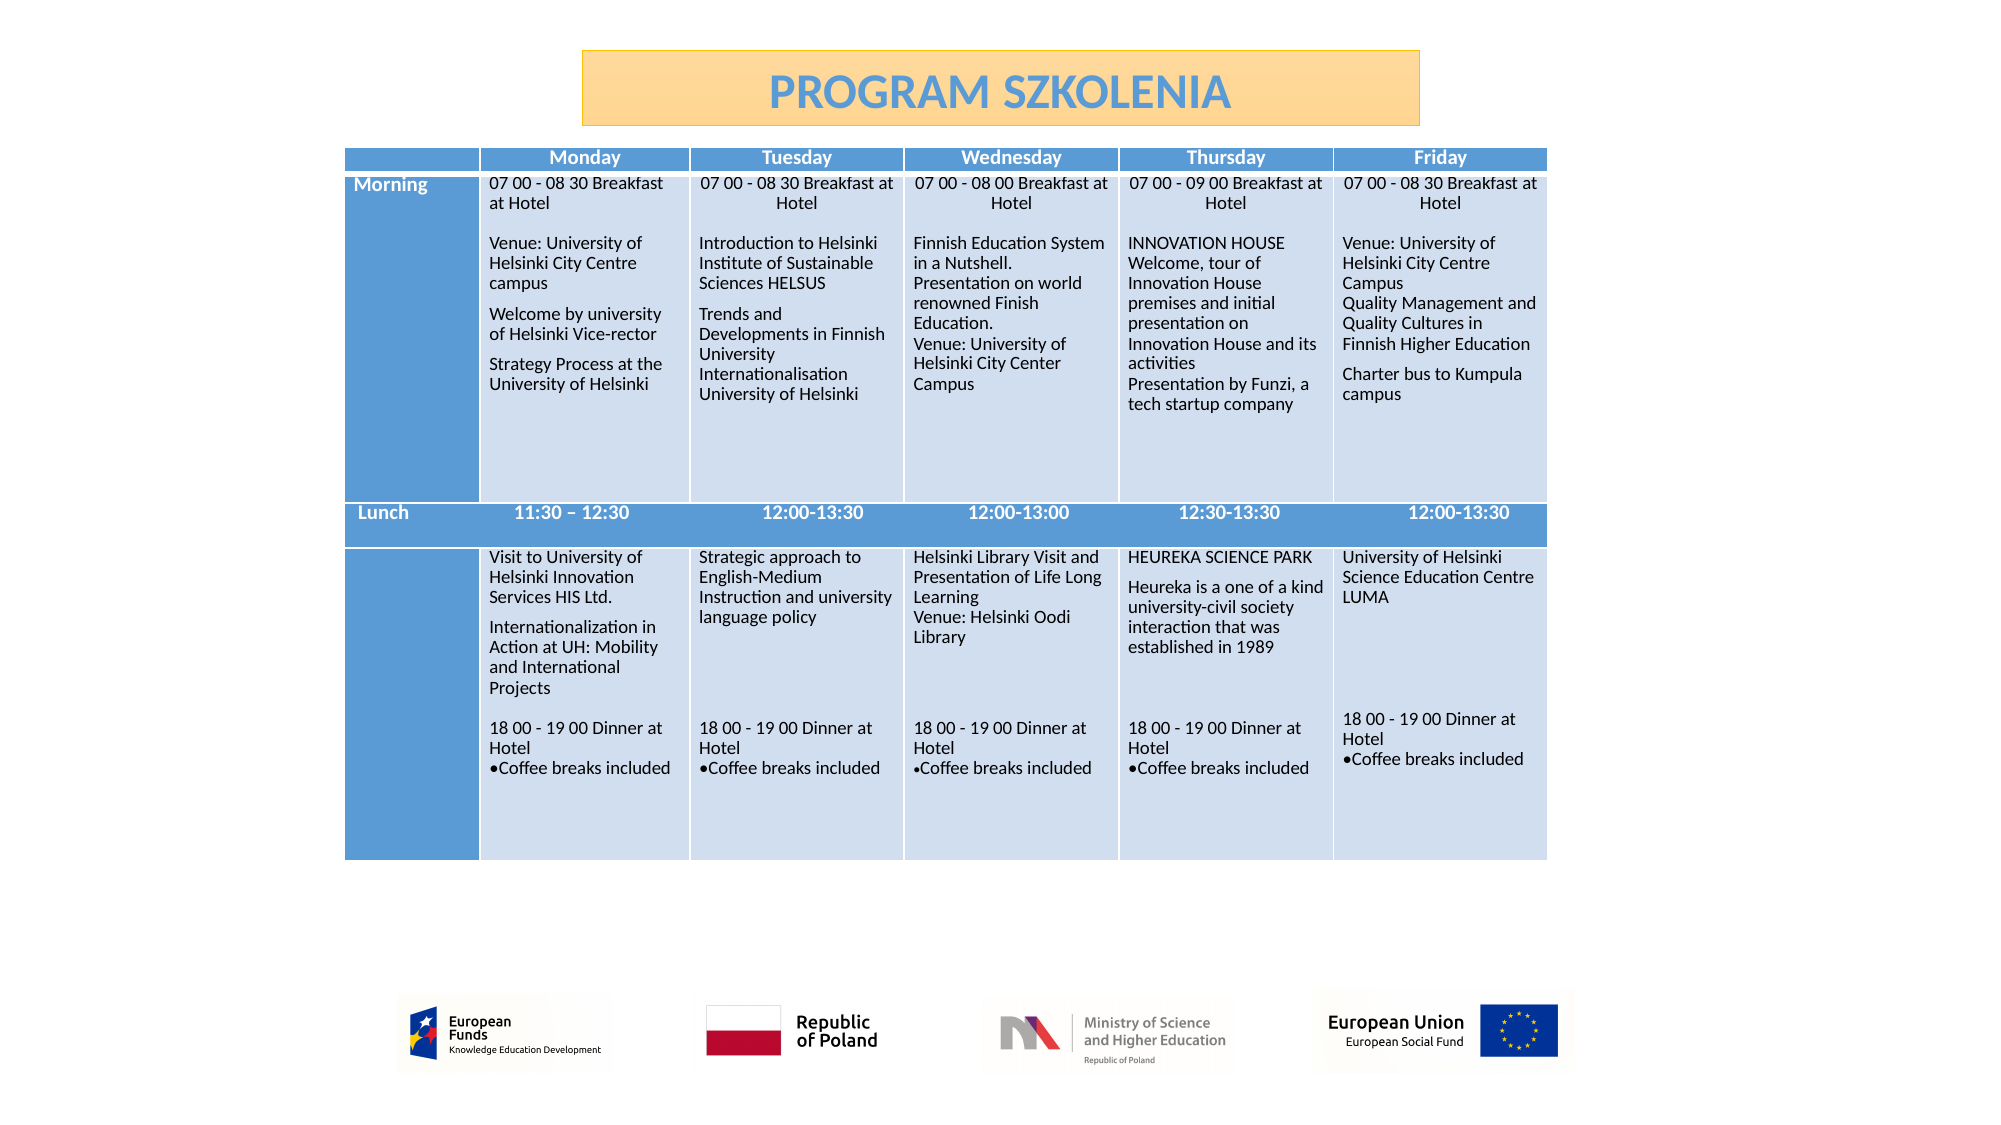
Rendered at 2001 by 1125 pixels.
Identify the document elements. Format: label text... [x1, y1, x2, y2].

table_header [345, 148, 479, 171]
text_box PROGRAM SZKOLENIA [582, 50, 1420, 126]
table_cell 07 00 - 09 00 Breakfast at Hotel INNOVATION HOUSE Welcome, tour of Innovation House premises and initial presentation on Innovation House and its activities Presentation by Funzi, a tech startup company [1120, 177, 1333, 502]
table_cell [345, 549, 479, 860]
table_header Thursday [1120, 148, 1333, 171]
table_cell 07 00 - 08 30 Breakfast at Hotel Venue: University of Helsinki City Centre Campus Quality Management and Quality Cultures in Finnish Higher Education Charter bus to Kumpula campus [1334, 177, 1547, 502]
table_cell University of Helsinki Science Education Centre LUMA 18 00 - 19 00 Dinner at Hotel •Coffee breaks included [1334, 549, 1547, 860]
table_cell HEUREKA SCIENCE PARK Heureka is a one of a kind university-civil society interaction that was established in 1989 18 00 - 19 00 Dinner at Hotel •Coffee breaks included [1120, 549, 1333, 860]
table_cell Morning [345, 177, 479, 502]
table_header Friday [1334, 148, 1547, 171]
table_cell 07 00 - 08 30 Breakfast at Hotel Venue: University of Helsinki City Centre campus Welcome by university of Helsinki Vice-rector Strategy Process at the University of Helsinki [481, 177, 689, 502]
table_header Wednesday [905, 148, 1118, 171]
table_cell Lunch 11:30 – 12:30 12:00-13:30 12:00-13:00 12:30-13:30 12:00-13:30 [345, 504, 1547, 547]
table_cell 07 00 - 08 30 Breakfast at Hotel Introduction to Helsinki Institute of Sustainable Sciences HELSUS Trends and Developments in Finnish University Internationalisation University of Helsinki [691, 177, 903, 502]
table_header Tuesday [691, 148, 903, 171]
table_cell 07 00 - 08 00 Breakfast at Hotel Finnish Education System in a Nutshell. Presentation on world renowned Finish Education. Venue: University of Helsinki City Center Campus [905, 177, 1118, 502]
table_cell Visit to University of Helsinki Innovation Services HIS Ltd. Internationalization in Action at UH: Mobility and International Projects 18 00 - 19 00 Dinner at Hotel •Coffee breaks included [481, 549, 689, 860]
table_cell Helsinki Library Visit and Presentation of Life Long Learning Venue: Helsinki Oodi Library 18 00 - 19 00 Dinner at Hotel Coffee breaks included [905, 549, 1118, 860]
table_header Monday [481, 148, 689, 171]
table_cell Strategic approach to English-Medium Instruction and university language policy 18 00 - 19 00 Dinner at Hotel •Coffee breaks included [691, 549, 903, 860]
picture [334, 987, 1605, 1074]
